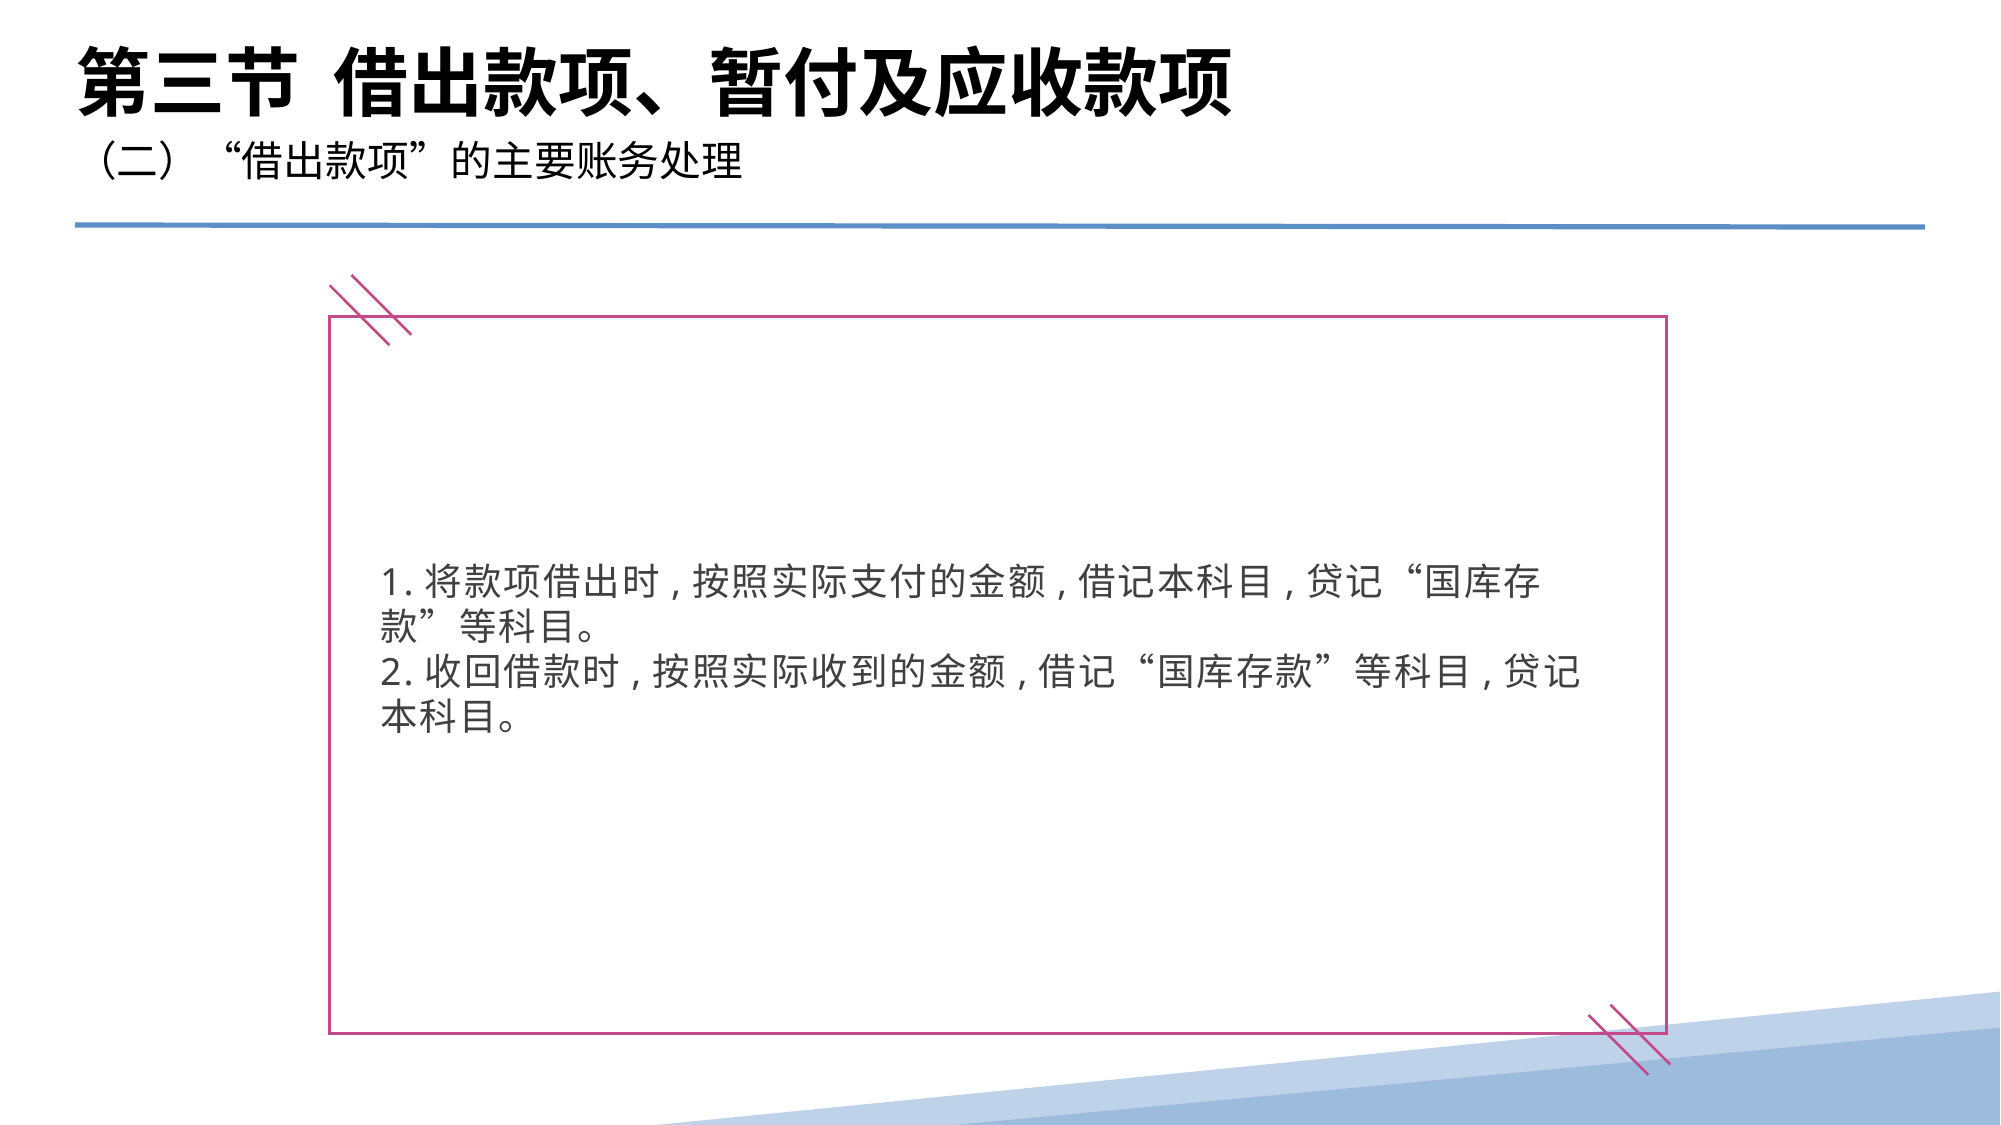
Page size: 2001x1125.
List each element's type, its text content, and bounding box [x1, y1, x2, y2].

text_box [351, 274, 412, 335]
text_box [328, 316, 1668, 1034]
text_box （二）“借出款项”的主要账务处理 [75, 124, 1925, 200]
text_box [656, 991, 2000, 1125]
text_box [1588, 1015, 1649, 1075]
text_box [329, 285, 390, 346]
text_box 第三节 借出款项、暂付及应收款项 [75, 24, 1925, 124]
text_box 1.将款项借出时,按照实际支付的金额,借记本科目,贷记“国库存款”等科目。 2.收回借款时,按照实际收到的金额,借记“国库存款”等科目,贷记本科目。 [369, 351, 1627, 998]
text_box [74, 224, 1925, 228]
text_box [1610, 1004, 1671, 1065]
